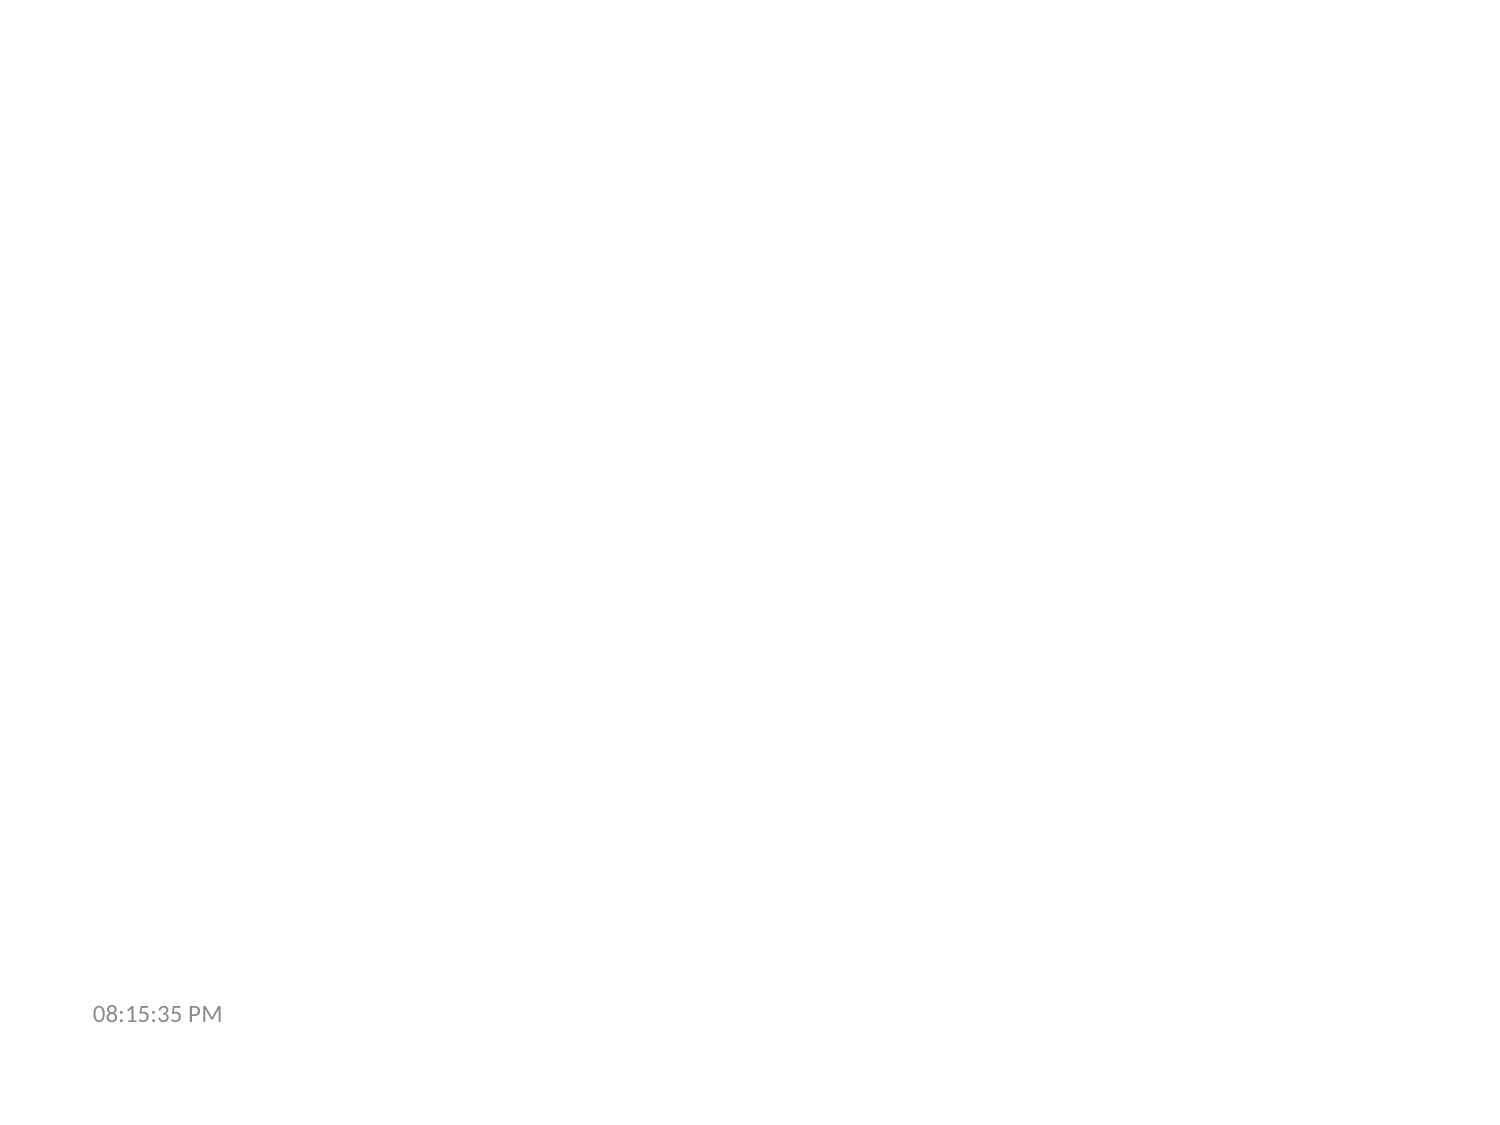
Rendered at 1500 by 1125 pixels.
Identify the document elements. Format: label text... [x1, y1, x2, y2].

text_box 3:35:09 PM [77, 982, 428, 1043]
